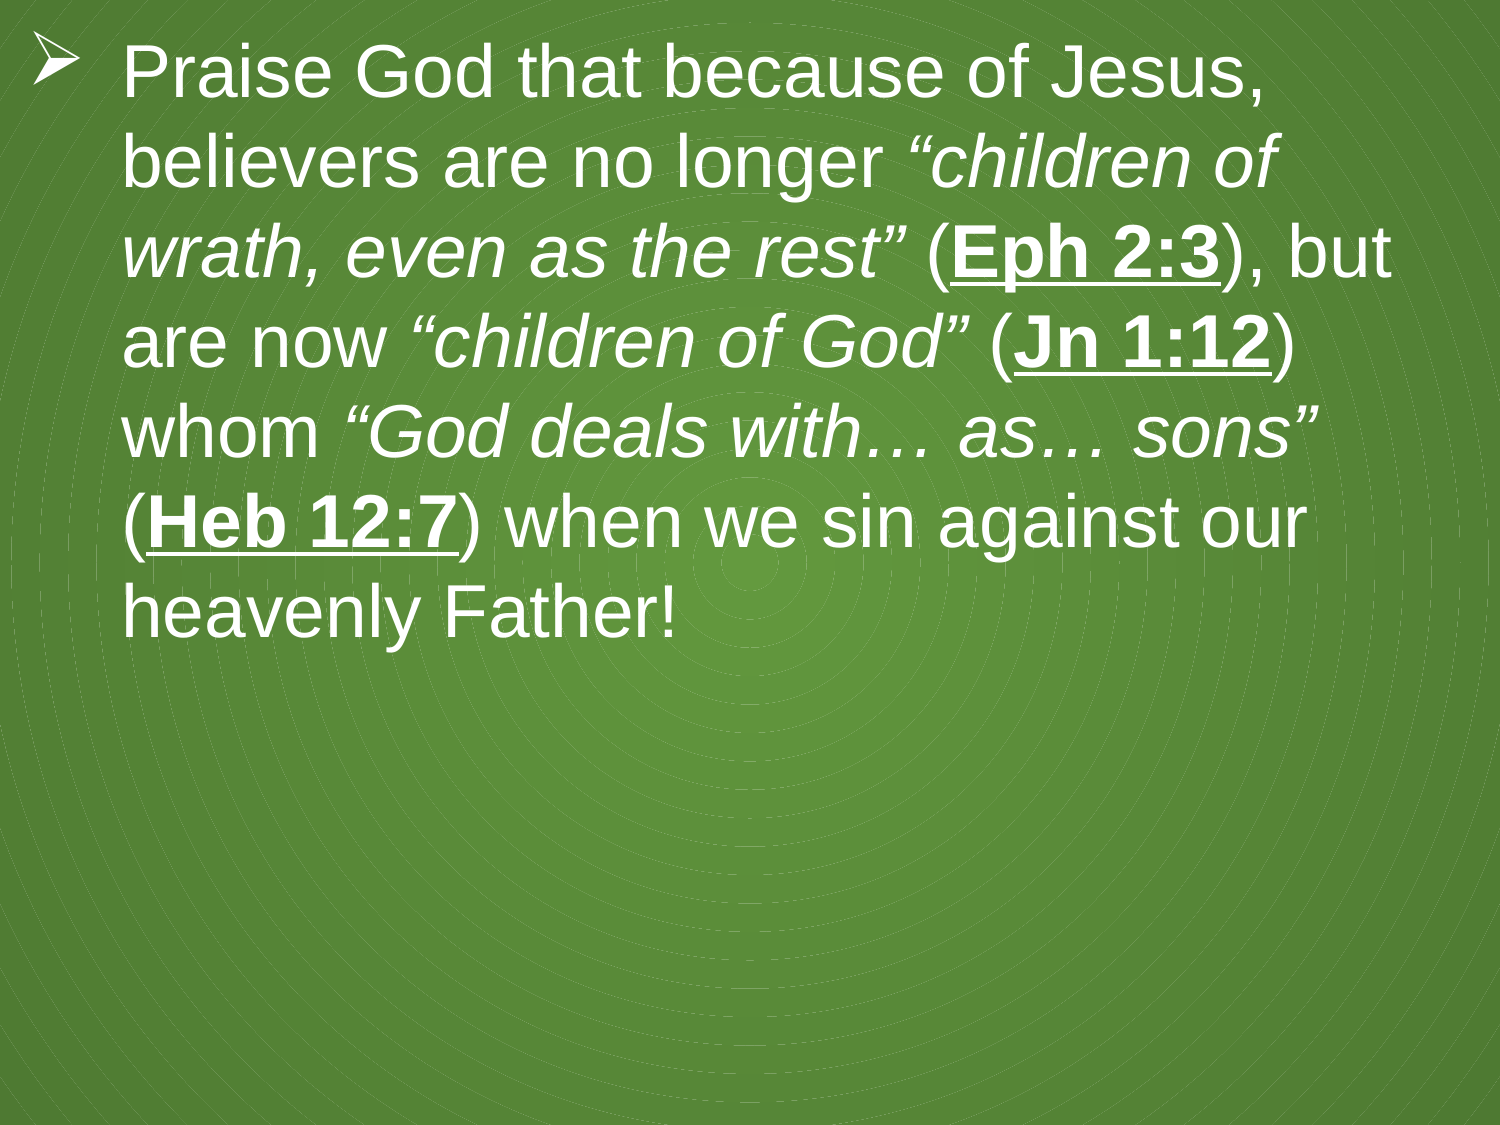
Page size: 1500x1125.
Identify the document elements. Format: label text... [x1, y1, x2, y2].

subtitle Praise God that because of Jesus, believers are no longer “children of wrath, even as the rest” (Eph 2:3), but are now “children of God” (Jn 1:12) whom “God deals with… as… sons” (Heb 12:7) when we sin against our heavenly Father! [12, 15, 1488, 1114]
